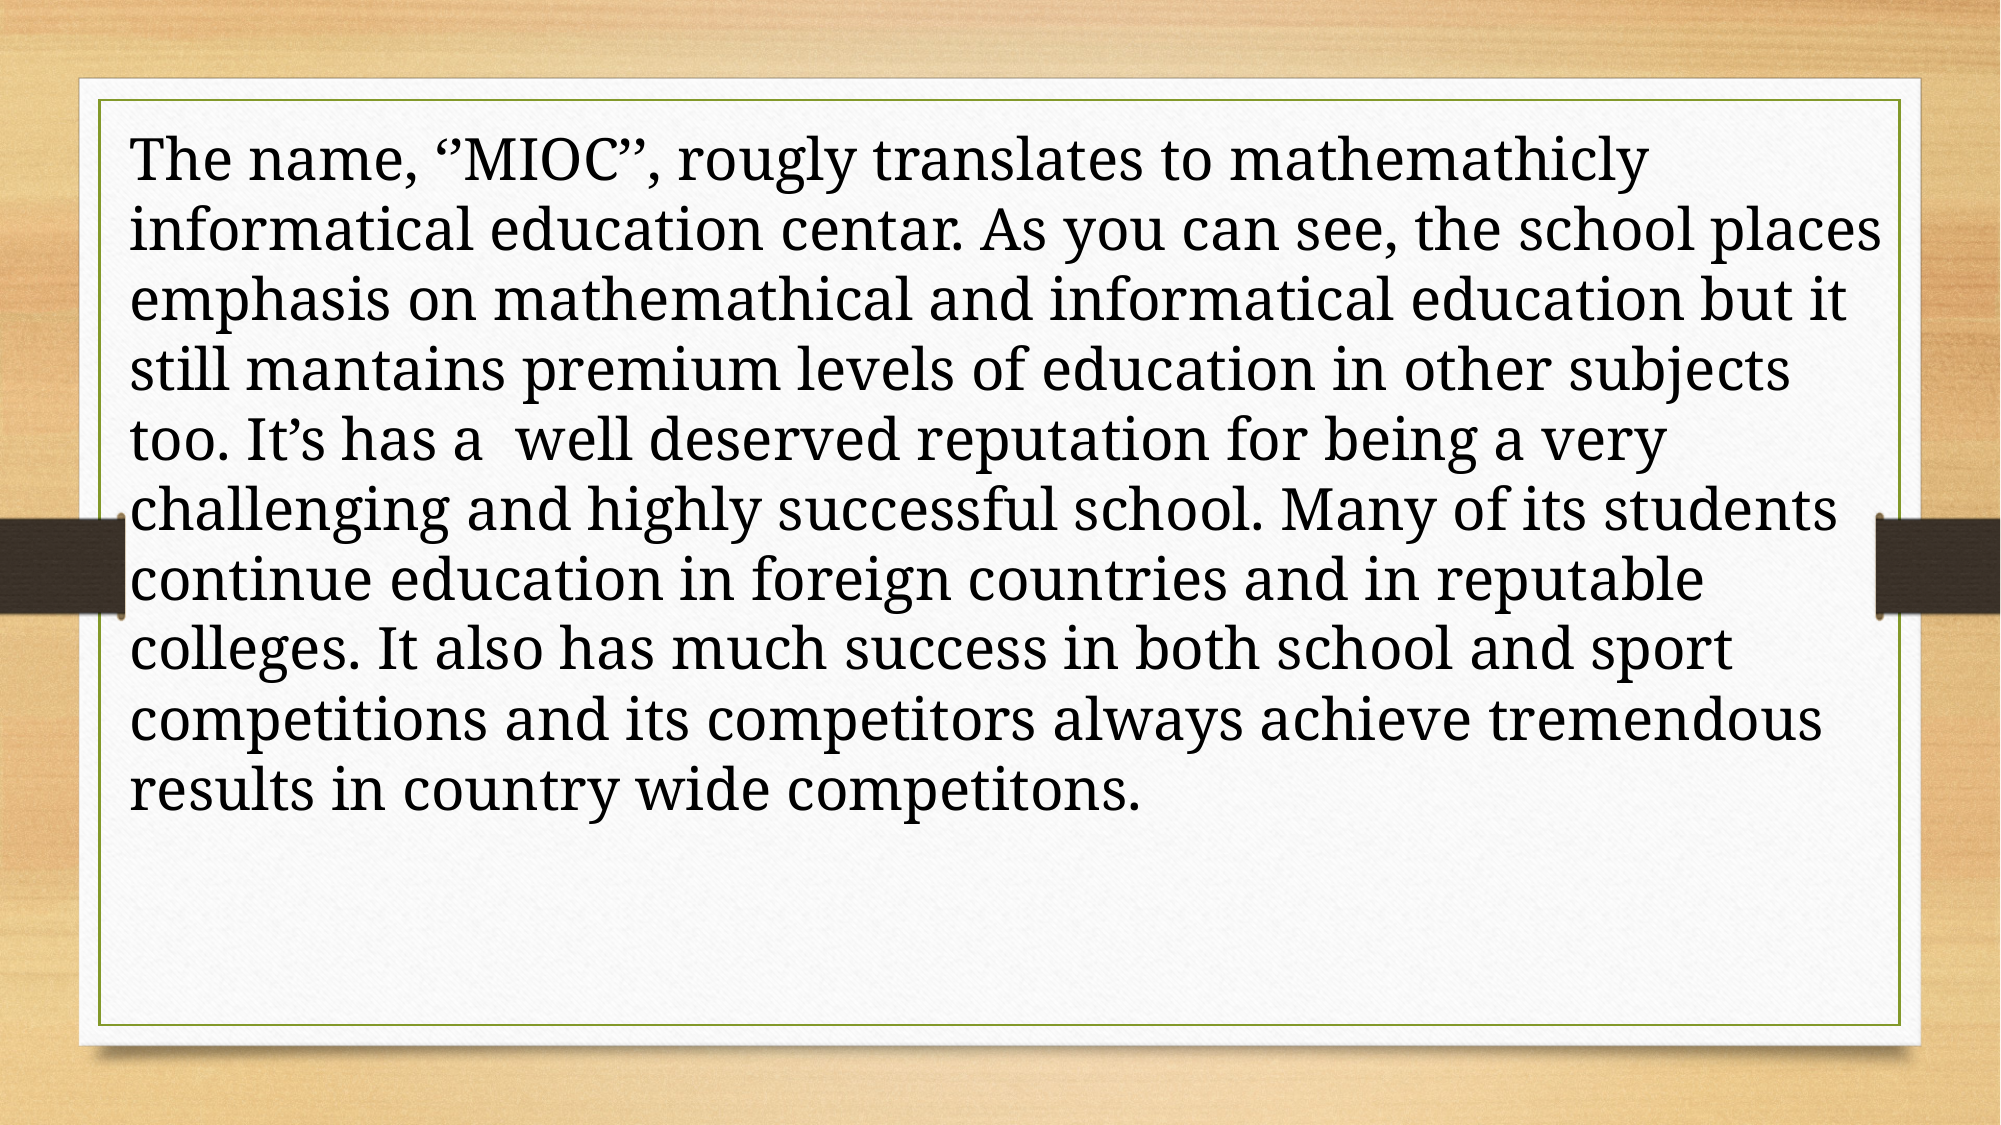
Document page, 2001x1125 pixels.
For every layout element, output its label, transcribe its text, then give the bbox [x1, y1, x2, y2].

text_box The name, ‘’MIOC’’, rougly translates to mathemathicly informatical education centar. As you can see, the school places emphasis on mathemathical and informatical education but it still mantains premium levels of education in other subjects too. It’s has a well deserved reputation for being a very challenging and highly successful school. Many of its students continue education in foreign countries and in reputable colleges. It also has much success in both school and sport competitions and its competitors always achieve tremendous results in country wide competitons. [114, 114, 1900, 830]
picture [0, 0, 2001, 1125]
